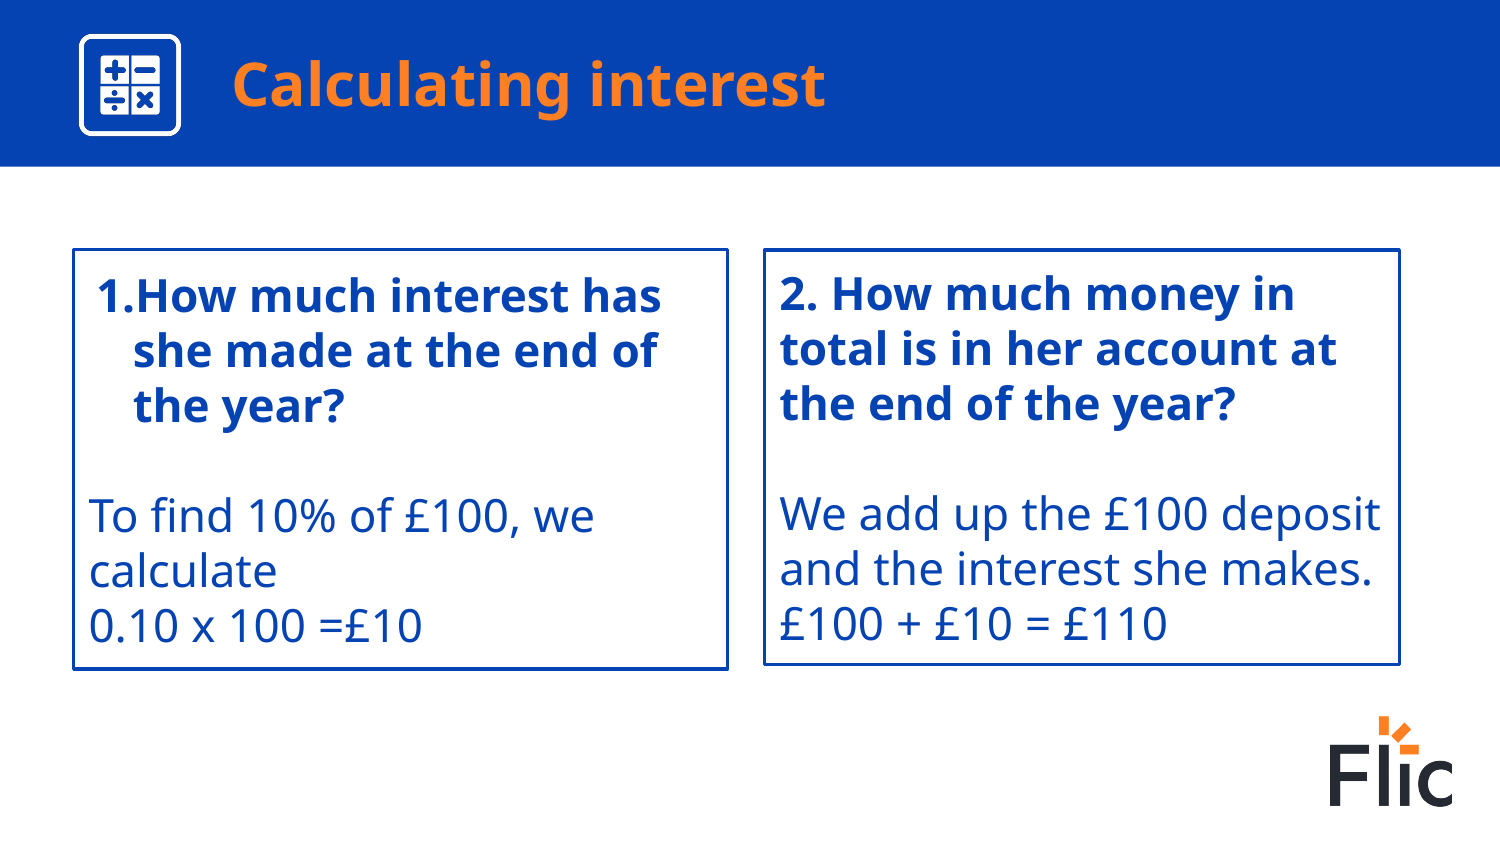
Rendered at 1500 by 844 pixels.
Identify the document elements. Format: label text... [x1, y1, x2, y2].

picture [1330, 716, 1452, 807]
title Calculating interest [216, 39, 1485, 125]
text_box How much interest has she made at the end of the year? To find 10% of £100, we calculate 0.10 x 100 =£10 [73, 249, 728, 670]
picture [73, 27, 188, 142]
text_box 2. How much money in total is in her account at the end of the year? We add up the £100 deposit and the interest she makes. £100 + £10 = £110 [764, 249, 1400, 665]
